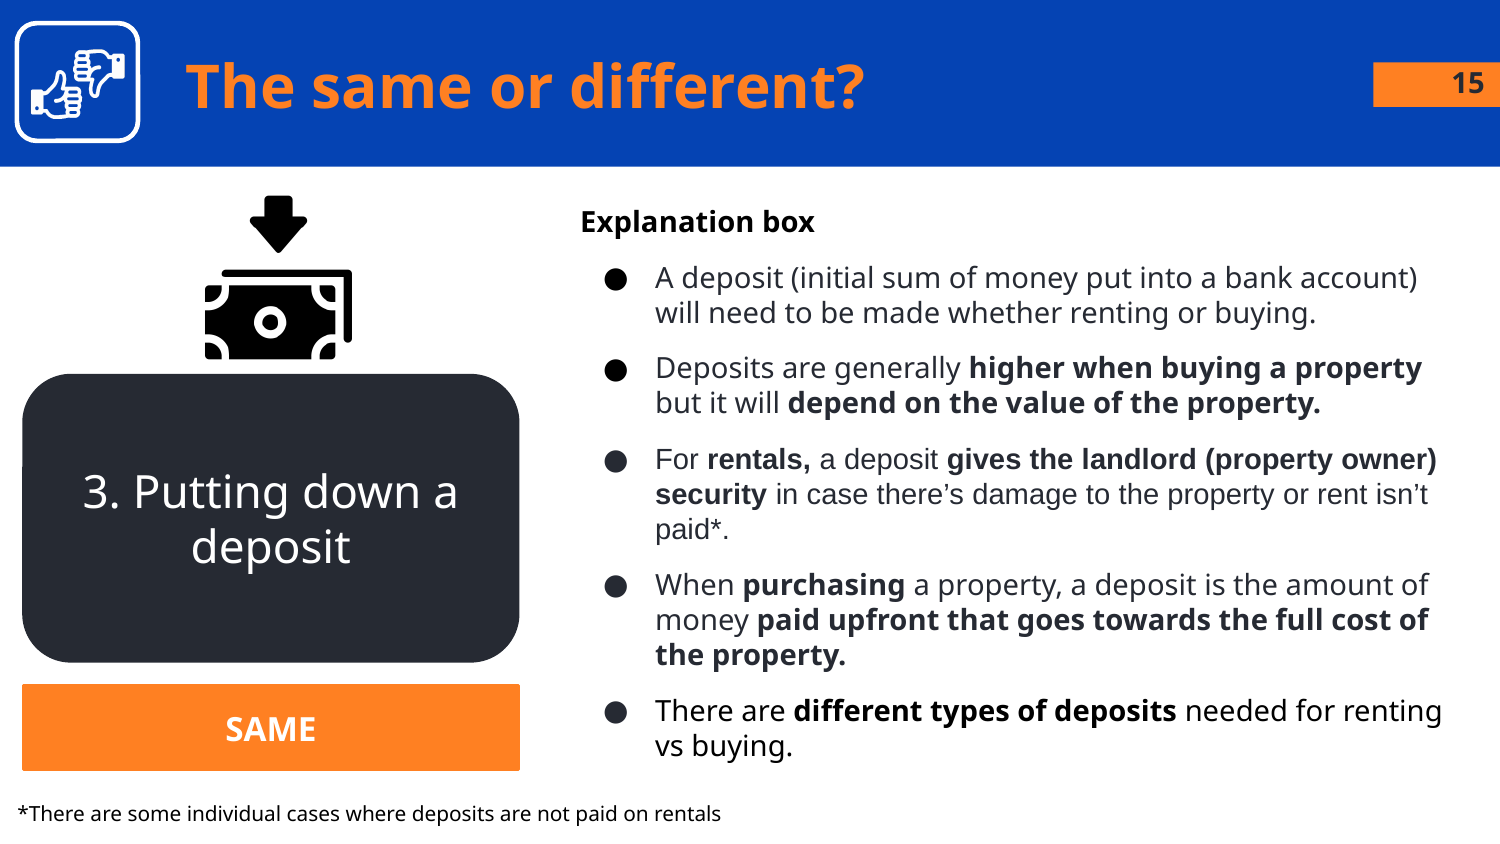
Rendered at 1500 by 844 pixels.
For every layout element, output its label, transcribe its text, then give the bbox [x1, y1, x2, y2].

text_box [0, 0, 156, 170]
text_box Explanation box A deposit (initial sum of money put into a bank account) will need to be made whether renting or buying. Deposits are generally higher when buying a property but it will depend on the value of the property. For rentals, a deposit gives the landlord (property owner) security in case there’s damage to the property or rent isn’t paid*. When purchasing a property, a deposit is the amount of money paid upfront that goes towards the full cost of the property. There are different types of deposits needed for renting vs buying. [565, 188, 1471, 844]
text_box SAME [23, 685, 519, 770]
title The same or different? [170, 42, 1500, 127]
picture [180, 179, 376, 375]
text_box *There are some individual cases where deposits are not paid on rentals [2, 787, 738, 838]
text_box 3. Putting down a deposit [22, 374, 519, 662]
